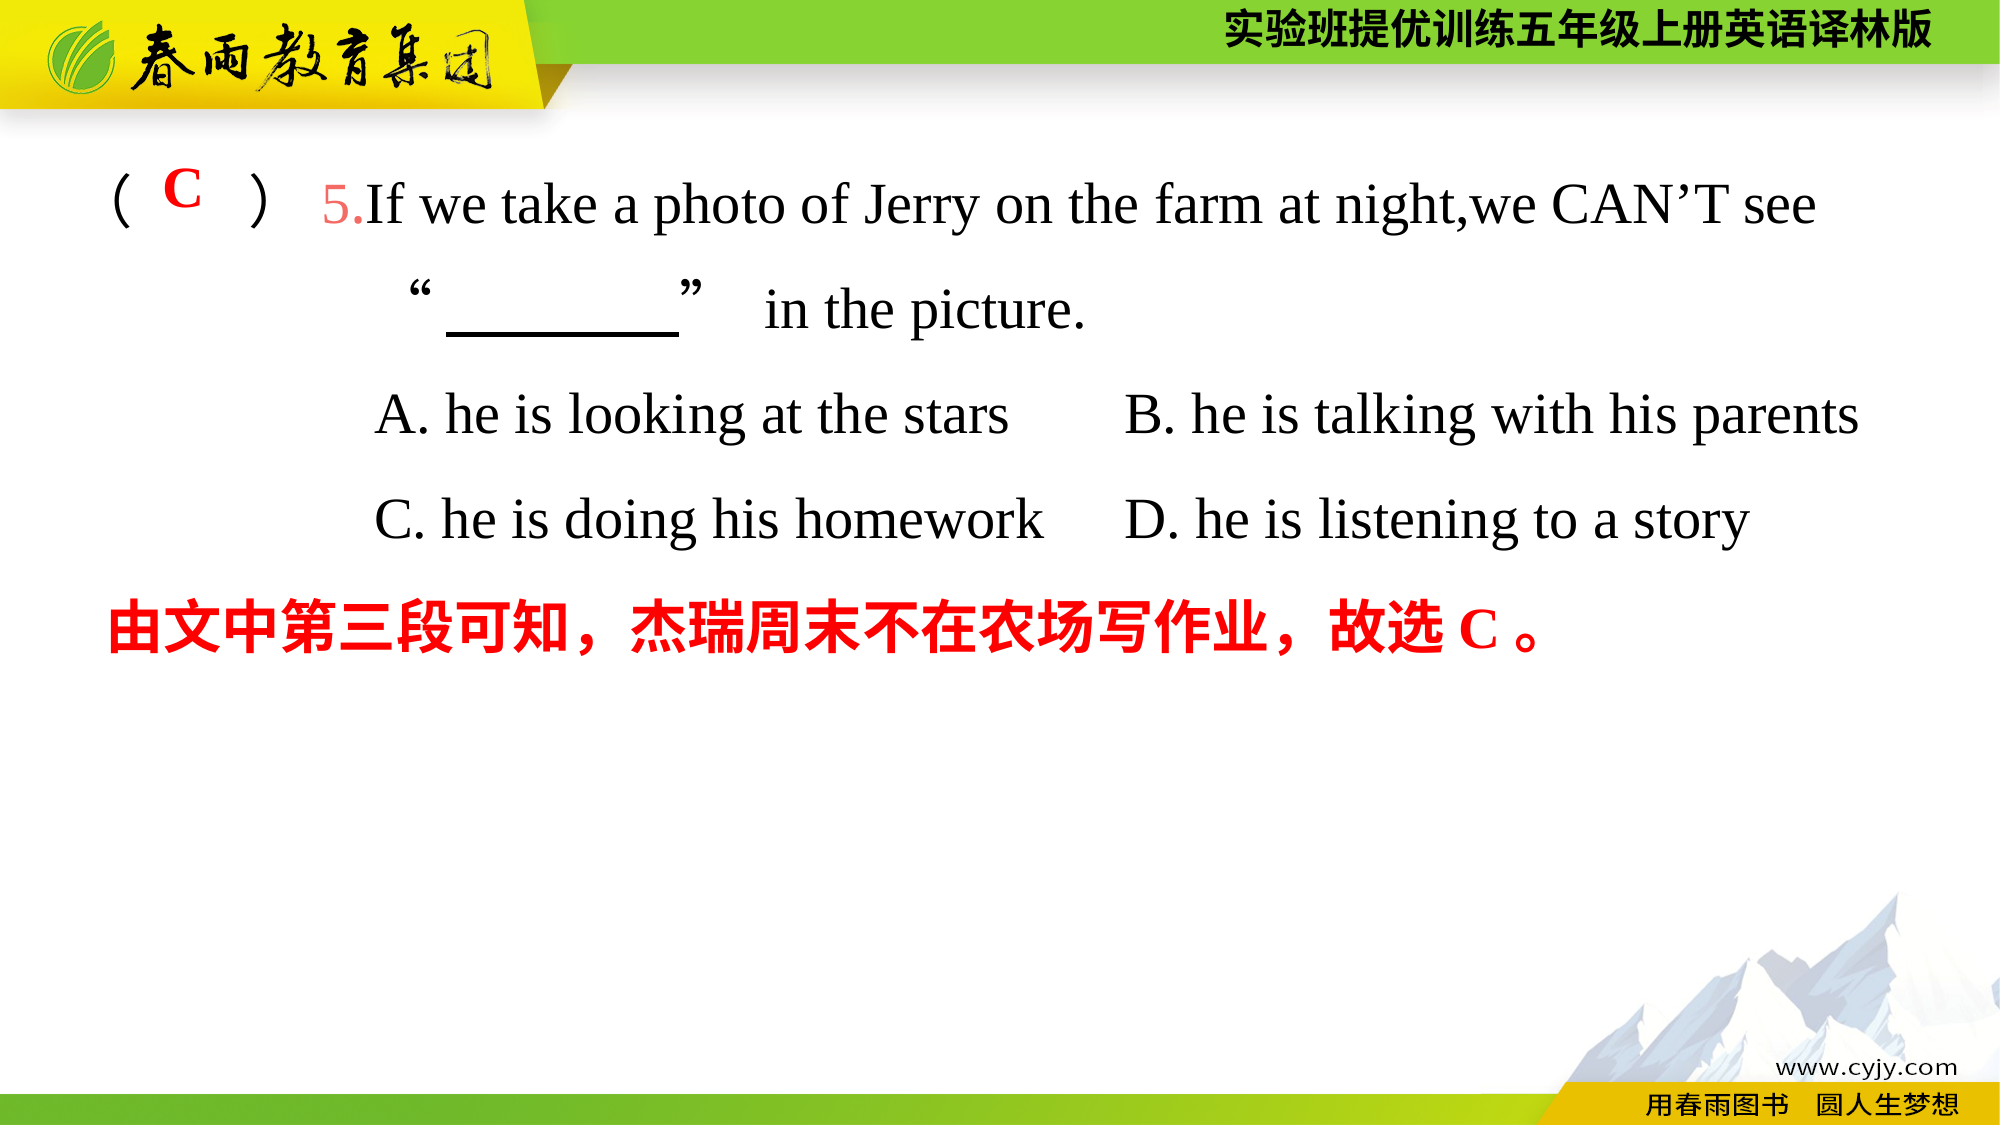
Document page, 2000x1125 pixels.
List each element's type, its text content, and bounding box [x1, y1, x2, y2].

text_box 由文中第三段可知，杰瑞周末不在农场写作业，故选C。 [90, 547, 1721, 668]
list （ ）5.If we take a photo of Jerry on the farm at night,we CAN’T see “ ” in the picture. A. he is looking at the stars B. he is talking with his parents C. he is doing his homework D. he is listening to a story [59, 122, 1944, 549]
text_box C [147, 141, 220, 227]
picture [0, 0, 2000, 1125]
